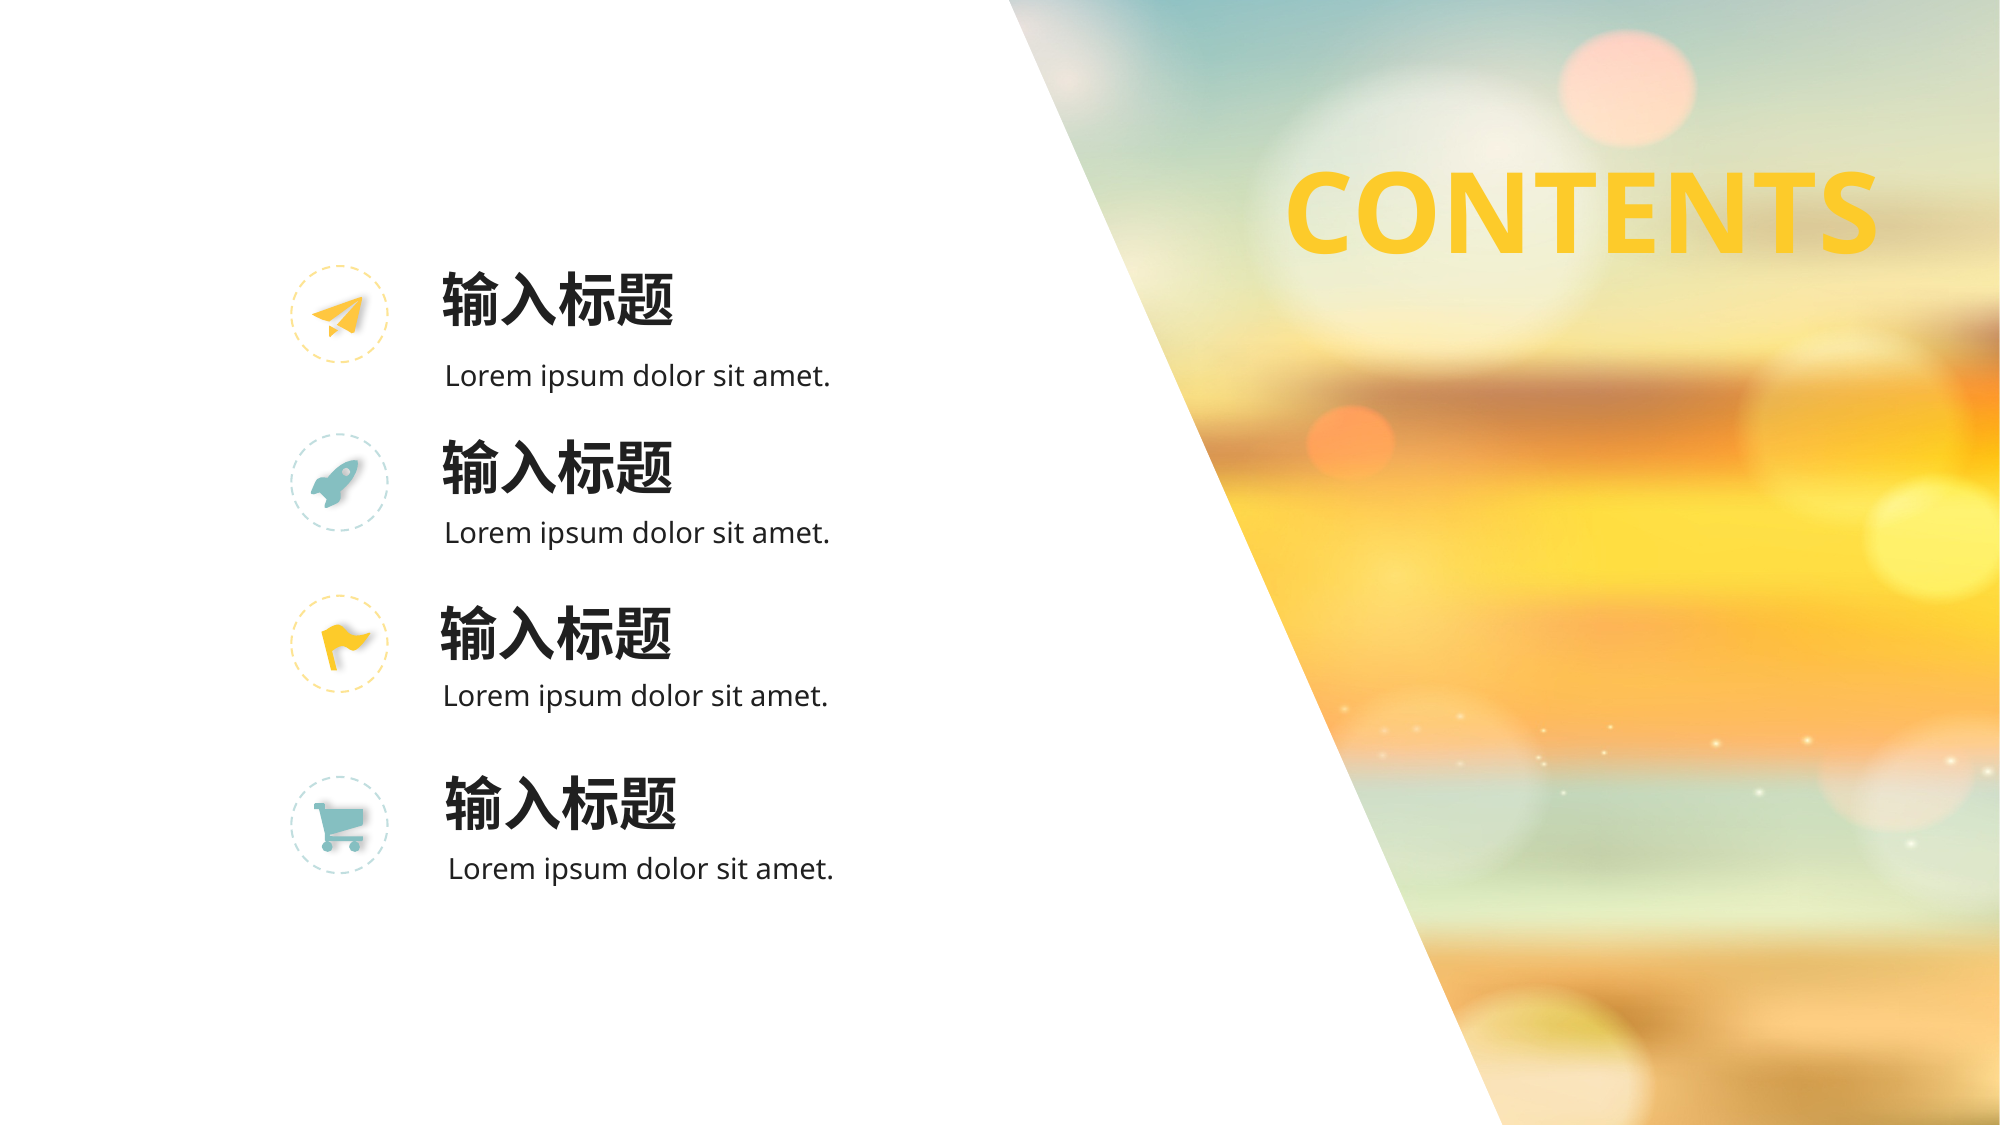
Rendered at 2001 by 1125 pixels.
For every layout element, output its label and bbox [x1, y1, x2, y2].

picture [0, 0, 2000, 1125]
text_box [291, 423, 1000, 552]
text_box [291, 590, 998, 714]
text_box [291, 759, 1004, 888]
text_box [291, 255, 1001, 395]
